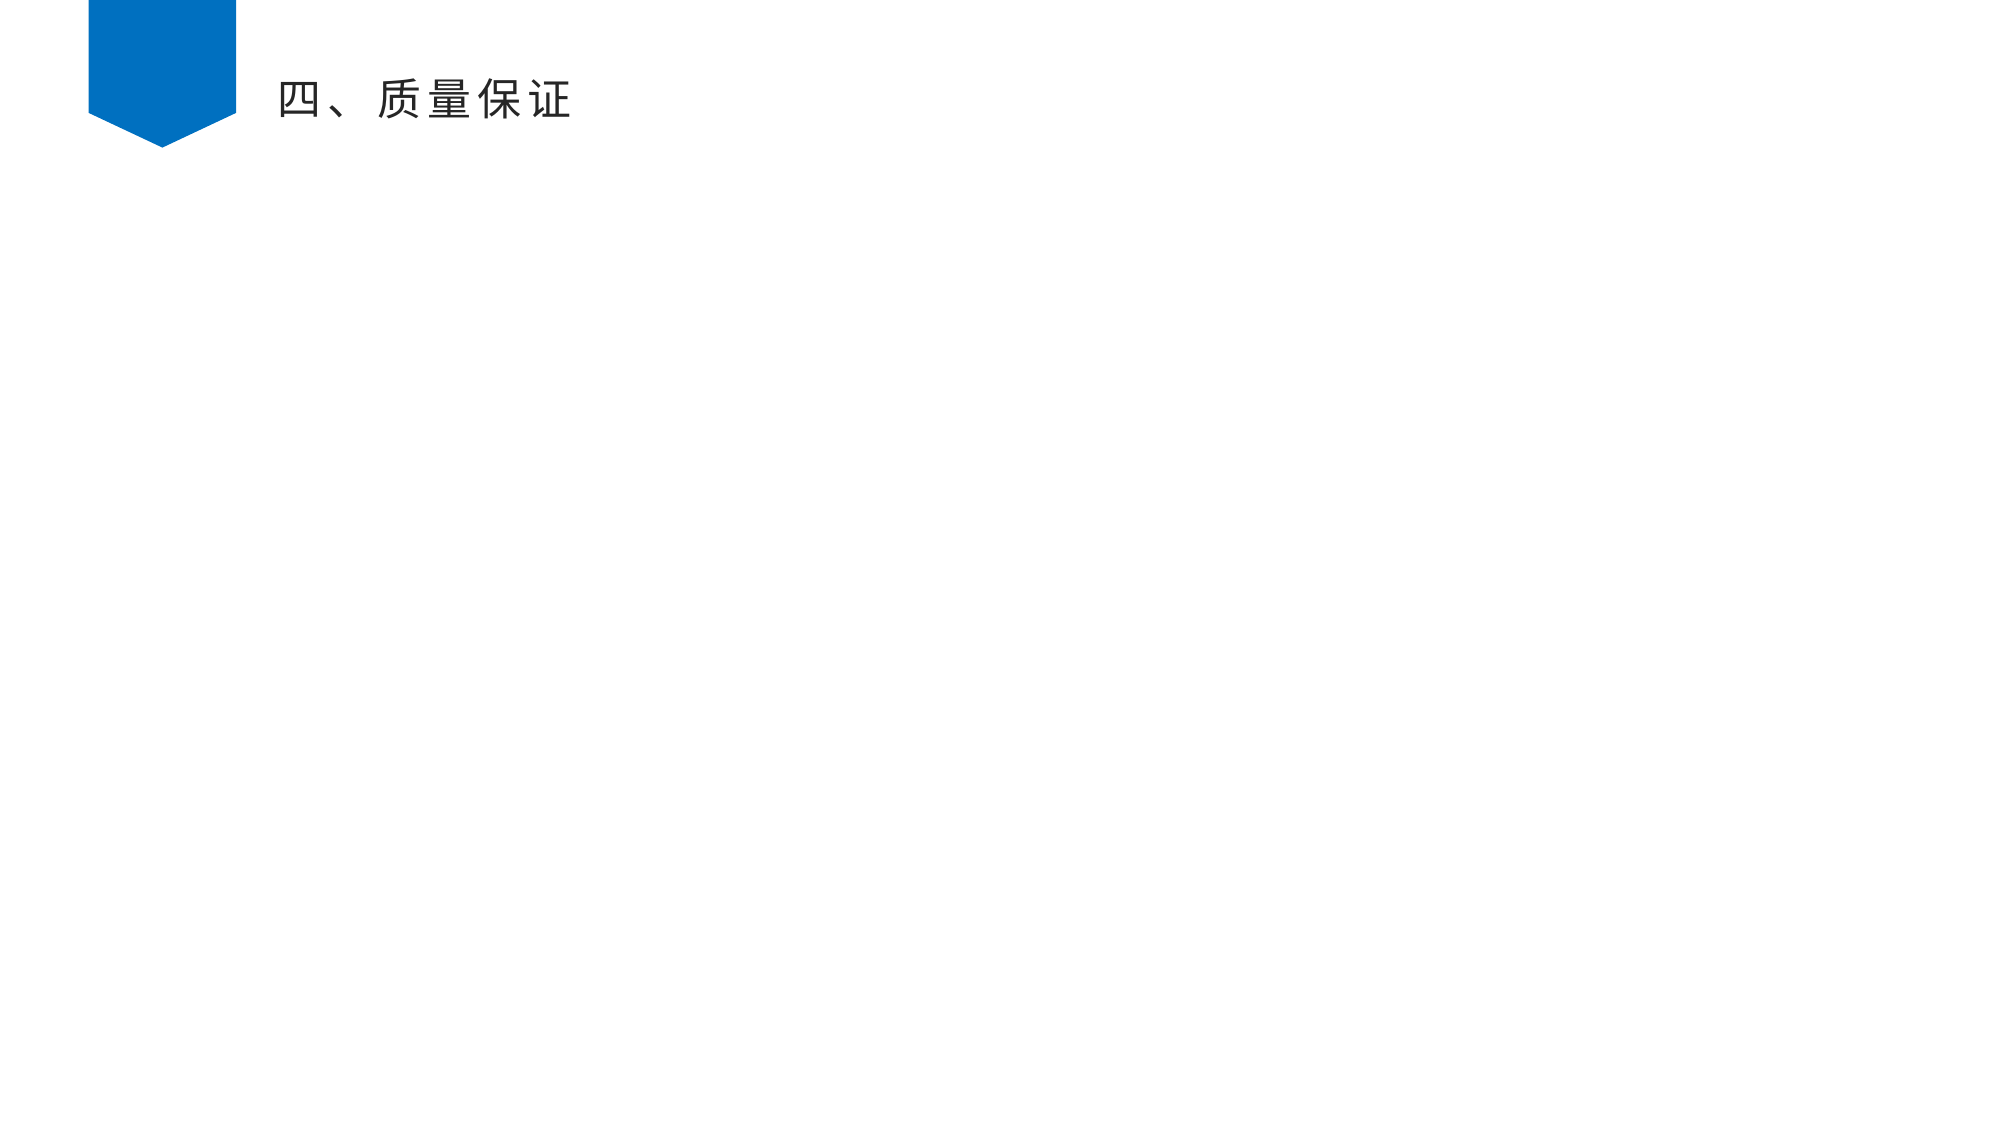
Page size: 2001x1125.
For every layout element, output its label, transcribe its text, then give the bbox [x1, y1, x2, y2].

text_box [87, 0, 238, 149]
title 四、质量保证 [262, 15, 1940, 132]
